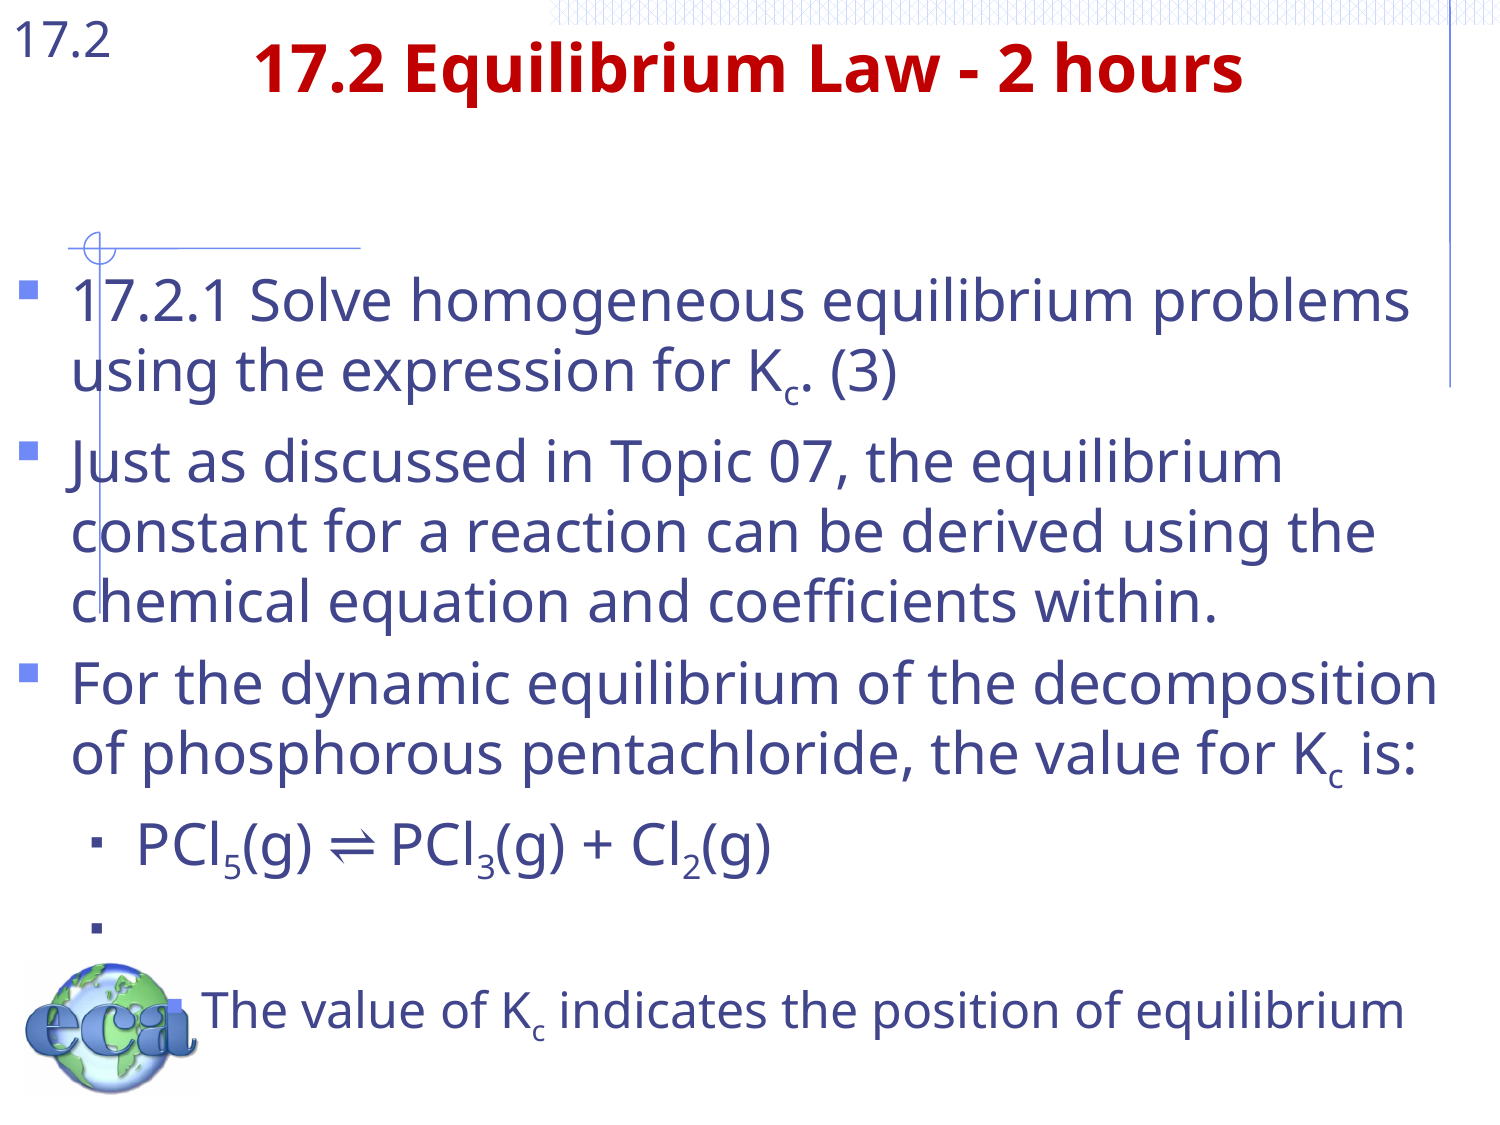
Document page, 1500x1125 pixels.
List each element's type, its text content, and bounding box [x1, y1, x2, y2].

title 17.2 Equilibrium Law - 2 hours [0, 1, 1499, 114]
picture [23, 960, 200, 1096]
